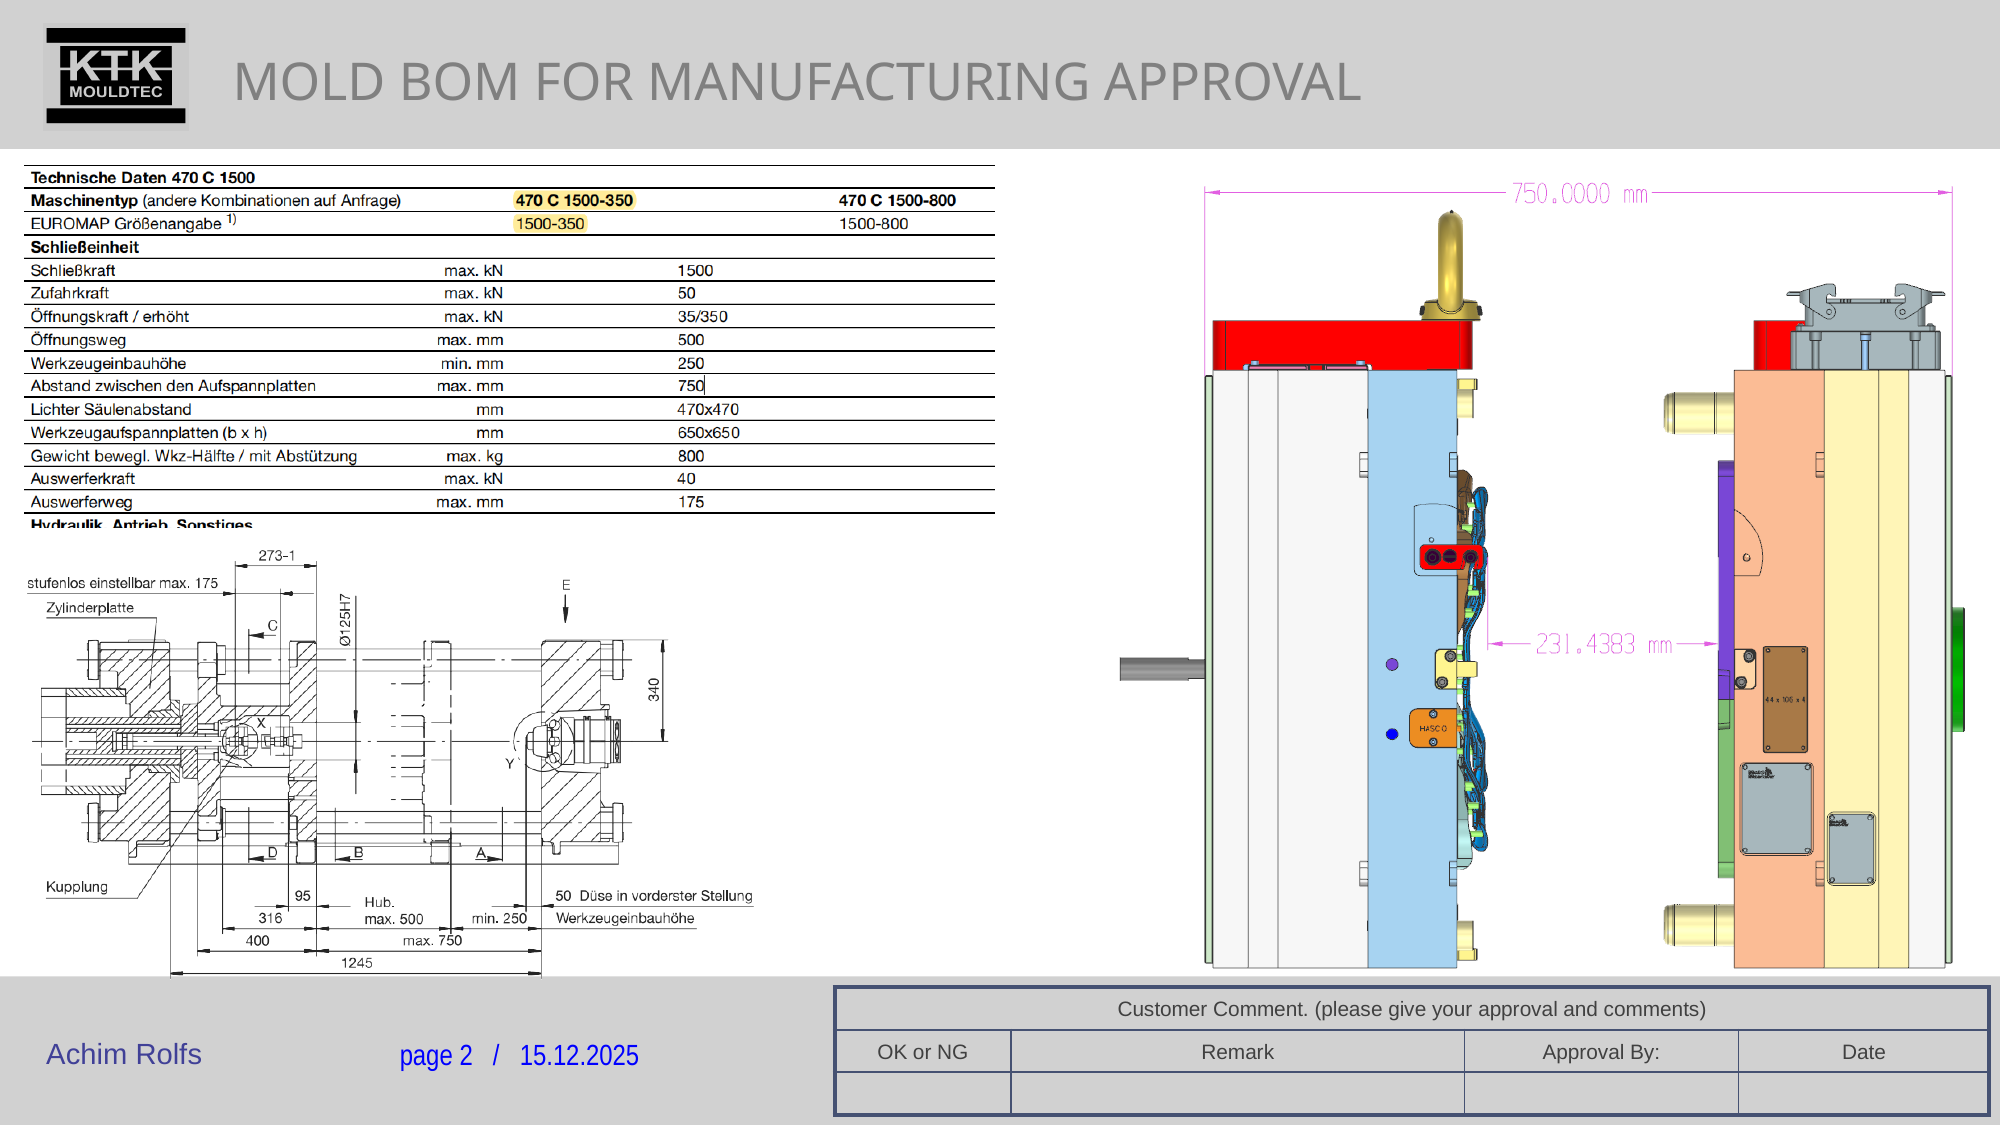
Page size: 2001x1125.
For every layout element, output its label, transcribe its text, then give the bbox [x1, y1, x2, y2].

text_box page 2 / 15.12.2025 [370, 1011, 670, 1066]
picture [19, 538, 771, 986]
picture [1111, 160, 1976, 993]
picture [7, 148, 1012, 528]
